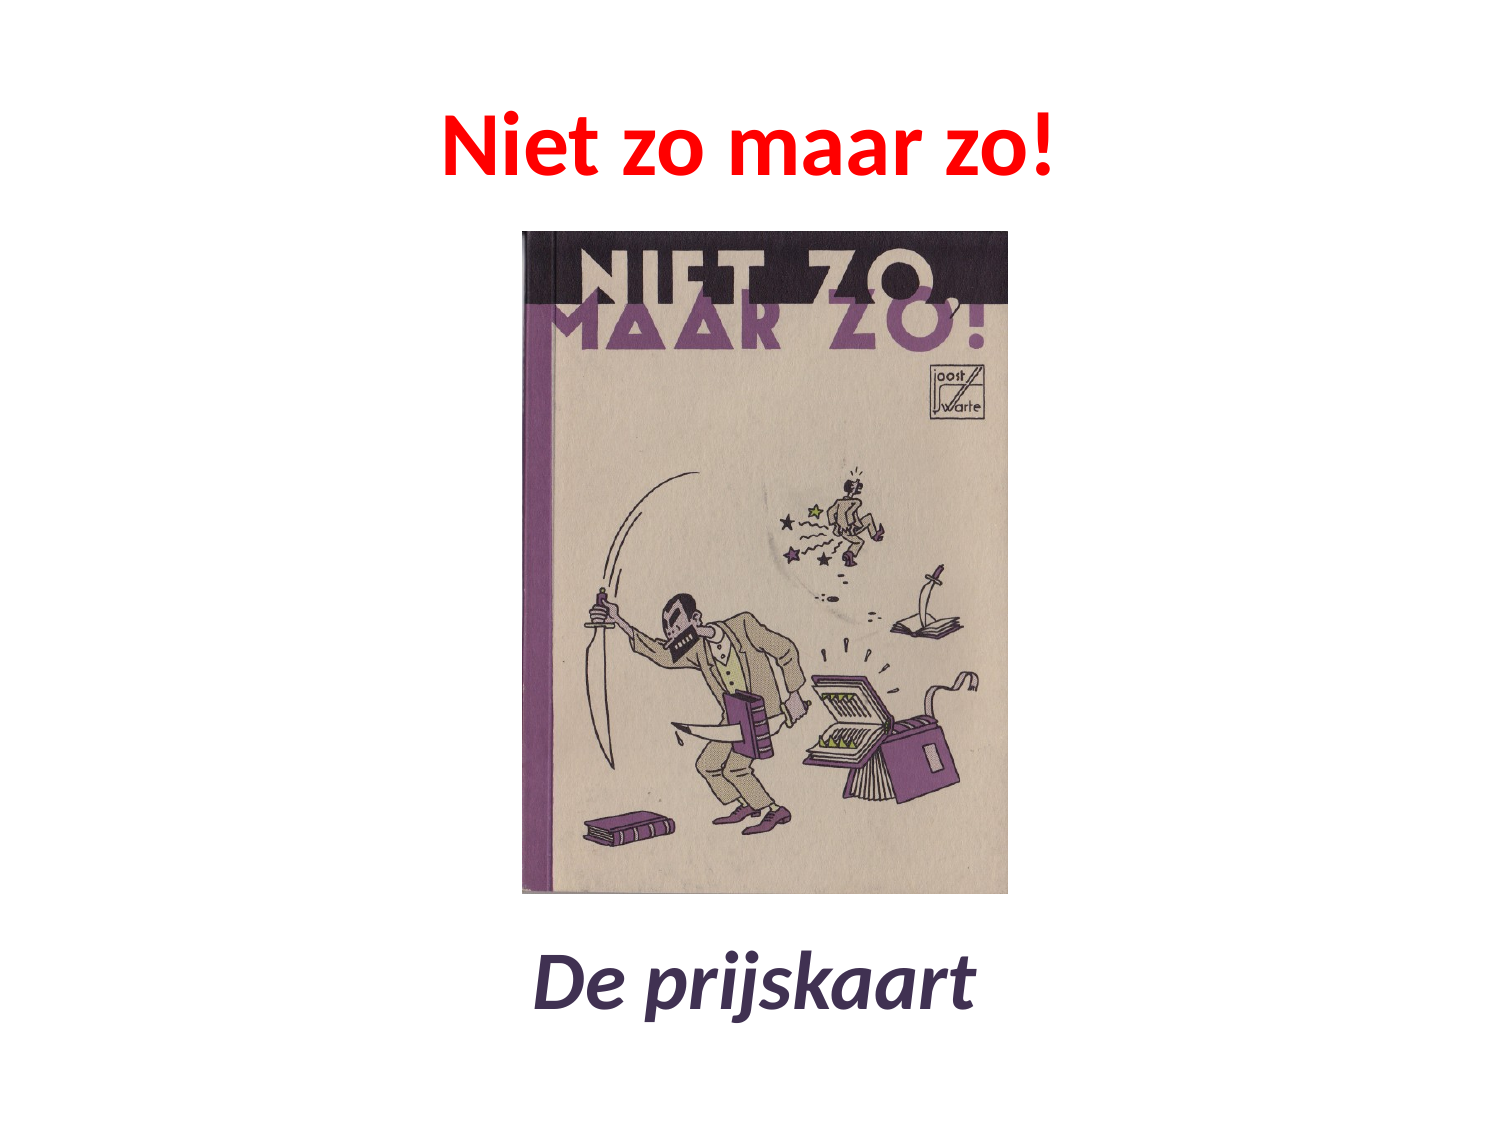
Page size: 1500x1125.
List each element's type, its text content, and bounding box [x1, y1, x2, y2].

picture [522, 231, 1008, 894]
title Niet zo maar zo! [75, 45, 1425, 233]
text_box De prijskaart [461, 918, 1042, 1034]
